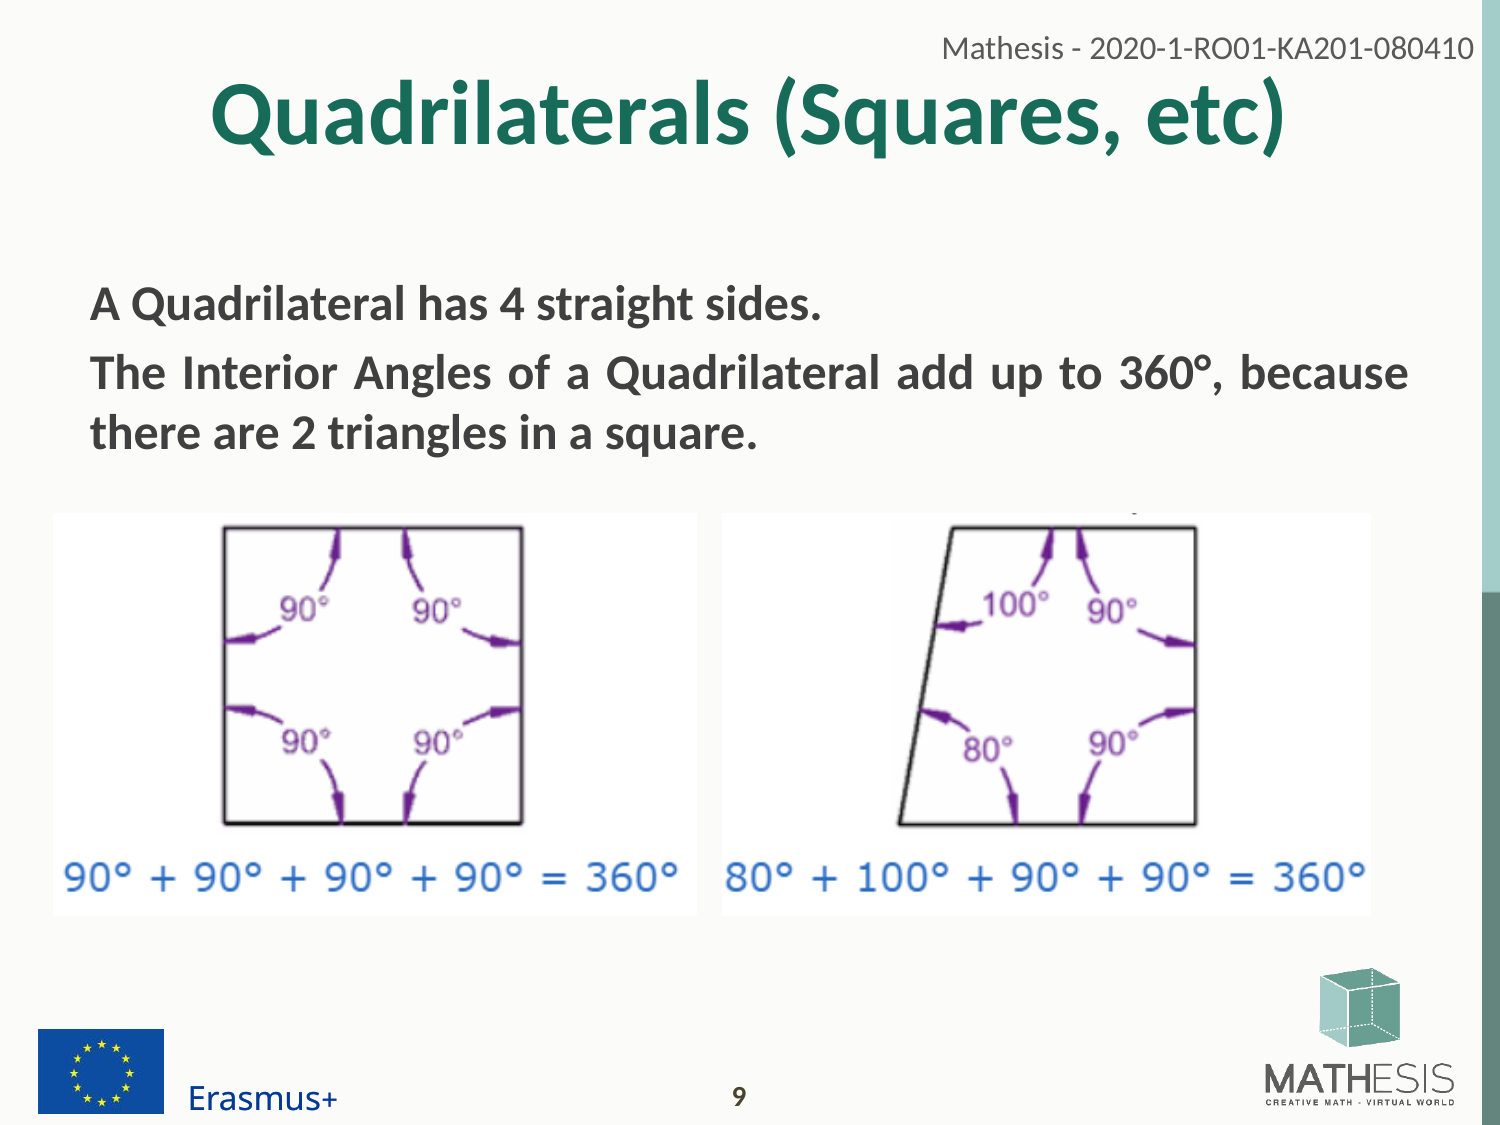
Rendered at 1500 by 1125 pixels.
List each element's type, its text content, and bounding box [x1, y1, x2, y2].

picture [722, 512, 1371, 917]
picture [52, 512, 697, 917]
list A Quadrilateral has 4 straight sides. The Interior Angles of a Quadrilateral add up to 360°, because there are 2 triangles in a square. [75, 262, 1425, 1005]
title Quadrilaterals (Squares, etc) [75, 45, 1425, 233]
picture [38, 1029, 164, 1114]
